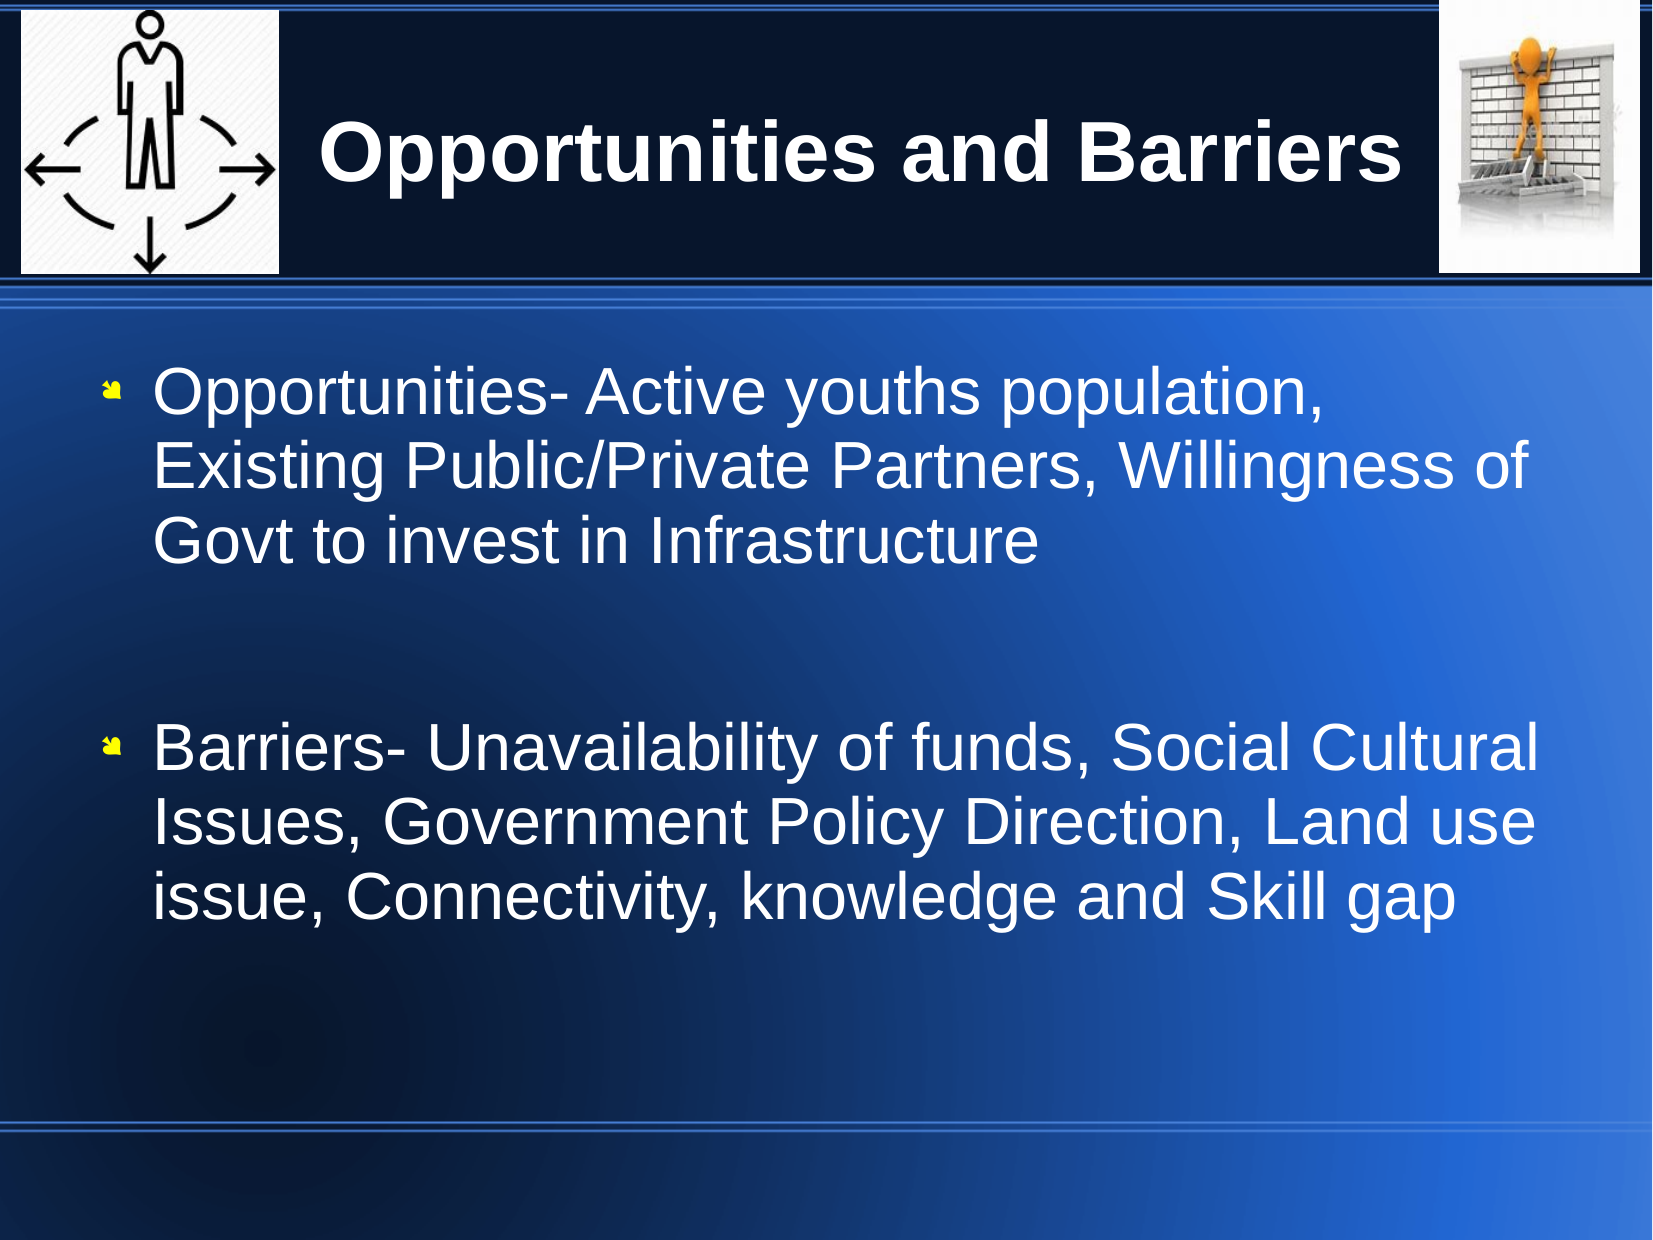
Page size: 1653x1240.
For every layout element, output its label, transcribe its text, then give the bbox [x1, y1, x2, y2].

list Opportunities- Active youths population, Existing Public/Private Partners, Willingness of Govt to invest in Infrastructure Barriers- Unavailability of funds, Social Cultural Issues, Government Policy Direction, Land use issue, Connectivity, knowledge and Skill gap [82, 354, 1572, 1058]
title Opportunities and Barriers [280, 48, 1439, 258]
picture [0, 0, 1653, 1240]
